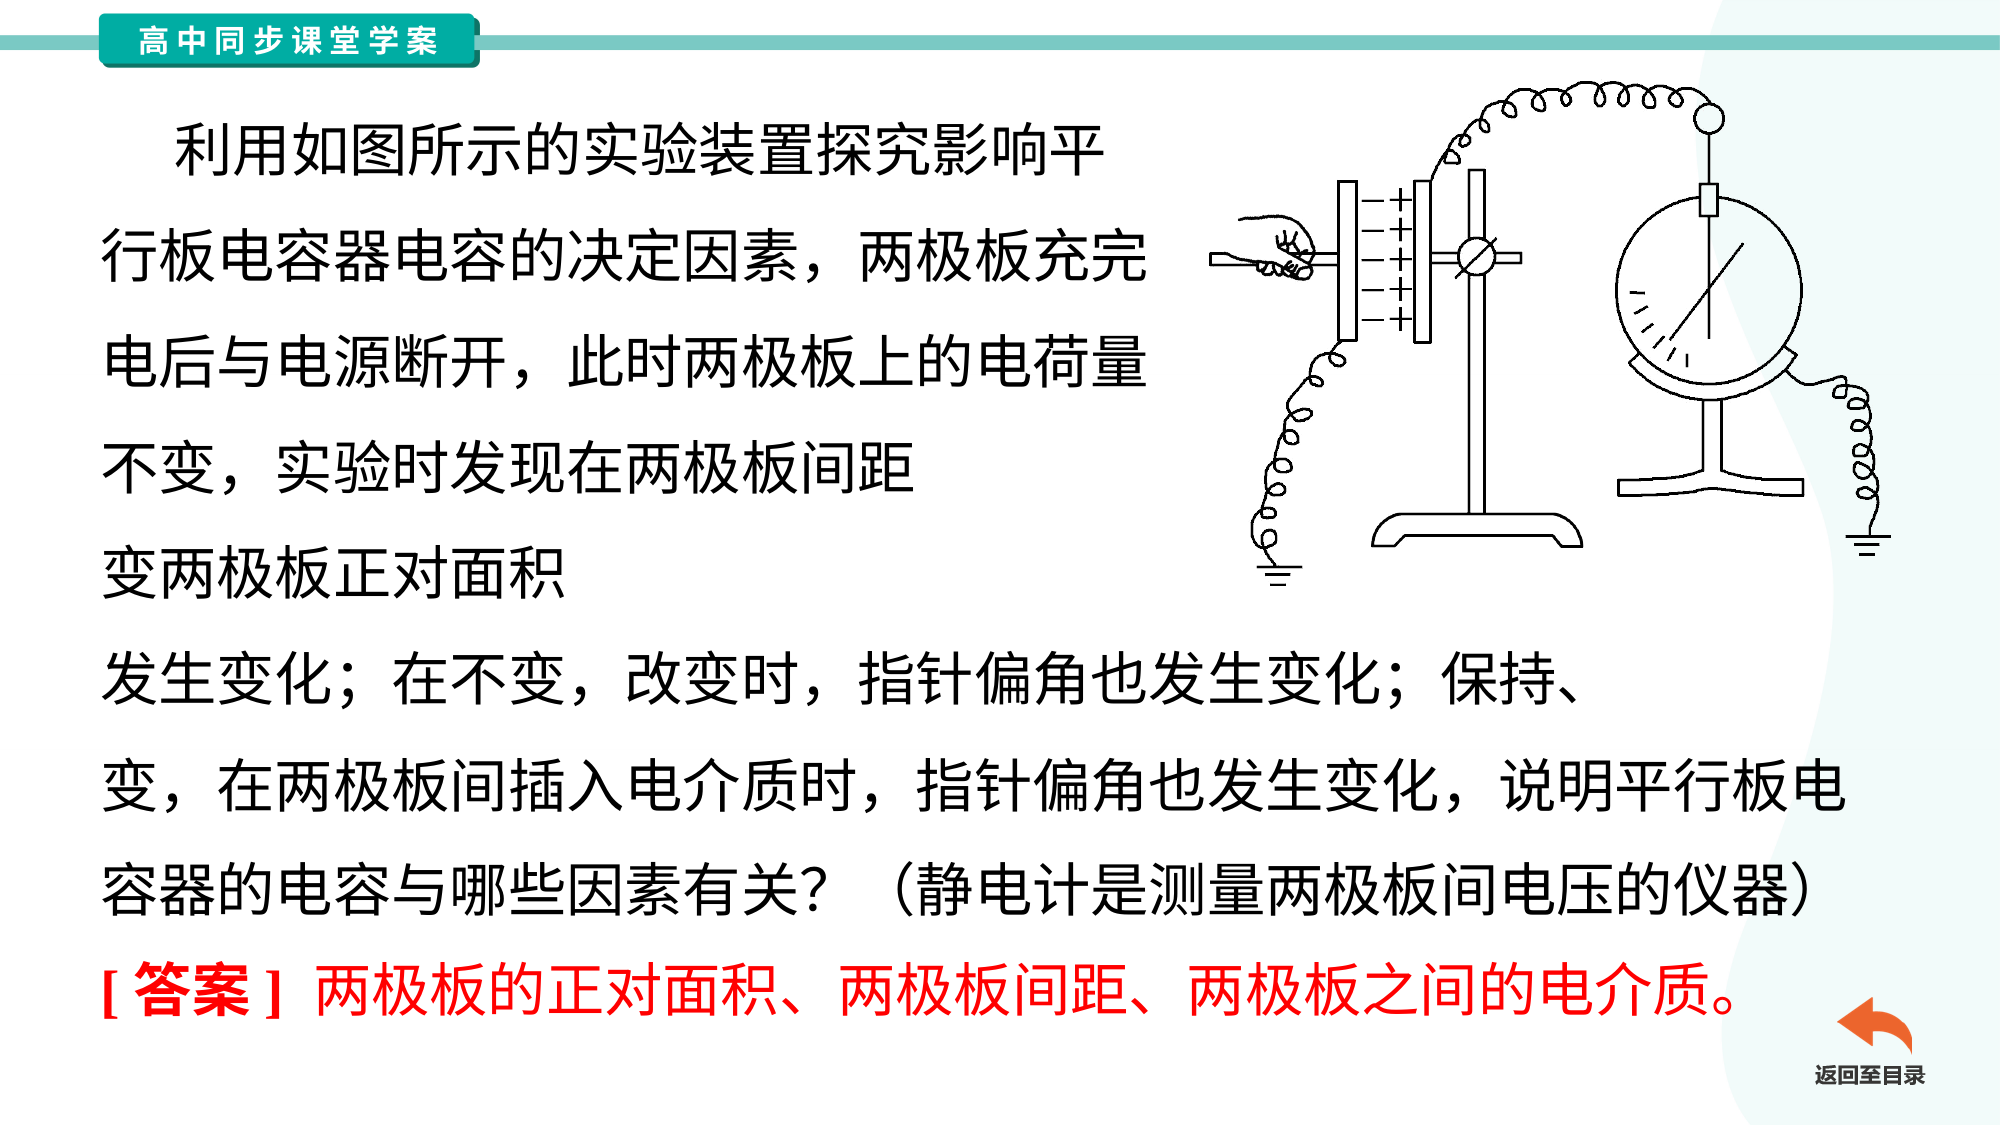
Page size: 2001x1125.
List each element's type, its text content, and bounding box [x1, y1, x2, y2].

text_box [答案] 两极板的正对面积、两极板间距、两极板之间的电介质。 [100, 921, 1899, 1012]
picture [0, 0, 2000, 1125]
